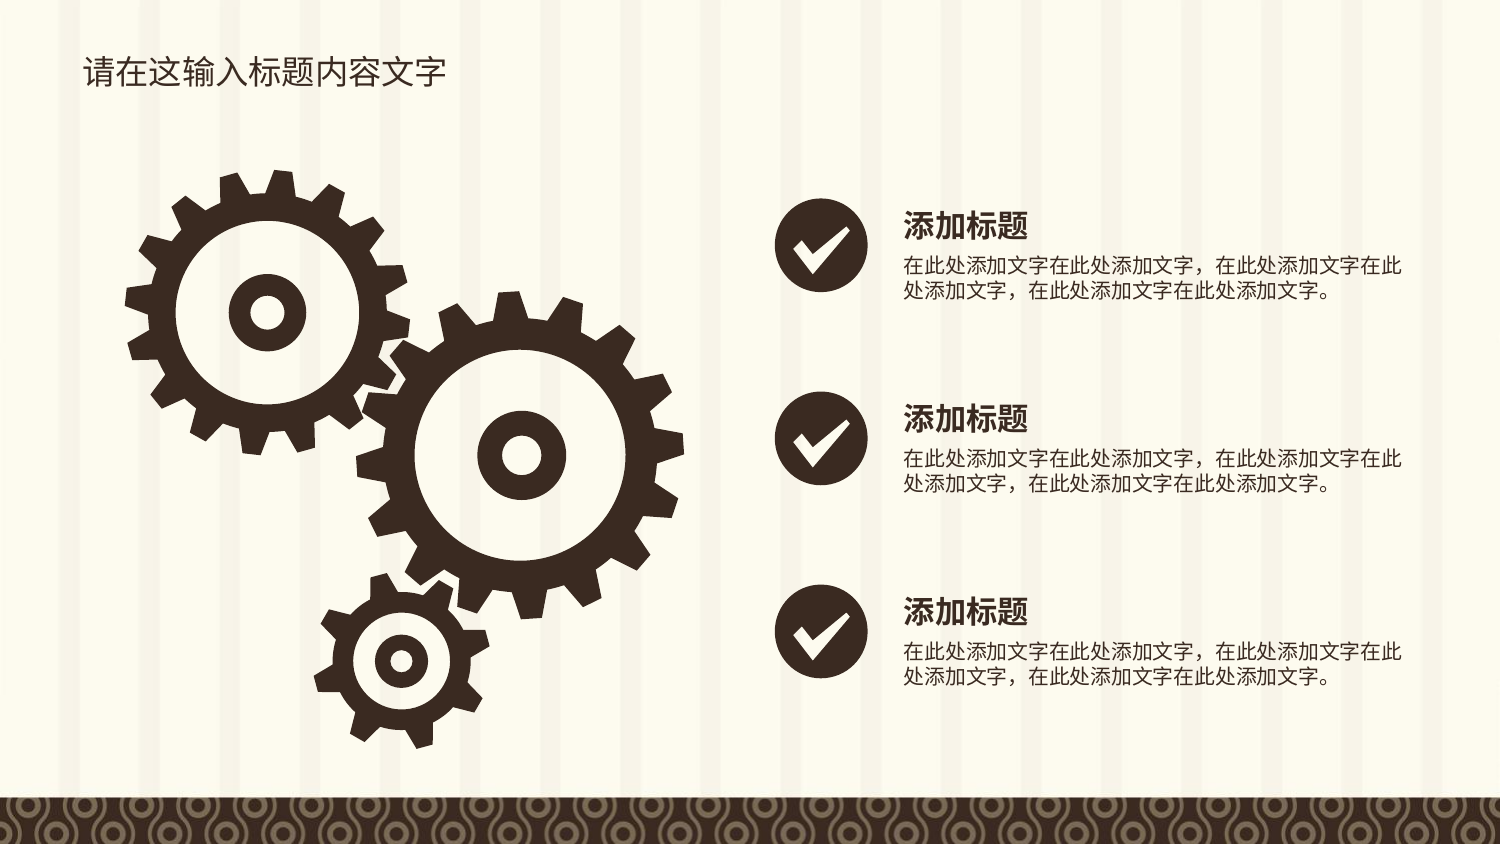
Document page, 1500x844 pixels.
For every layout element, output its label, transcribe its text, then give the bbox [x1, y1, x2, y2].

text_box [124, 169, 411, 456]
text_box [374, 634, 429, 688]
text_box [774, 584, 1433, 699]
text_box [313, 573, 490, 749]
picture [0, 0, 1500, 844]
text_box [774, 391, 1433, 506]
text_box [228, 274, 307, 352]
text_box 请在这输入标题内容文字 [67, 43, 703, 99]
text_box [477, 410, 567, 501]
text_box [355, 291, 685, 620]
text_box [774, 198, 1433, 313]
